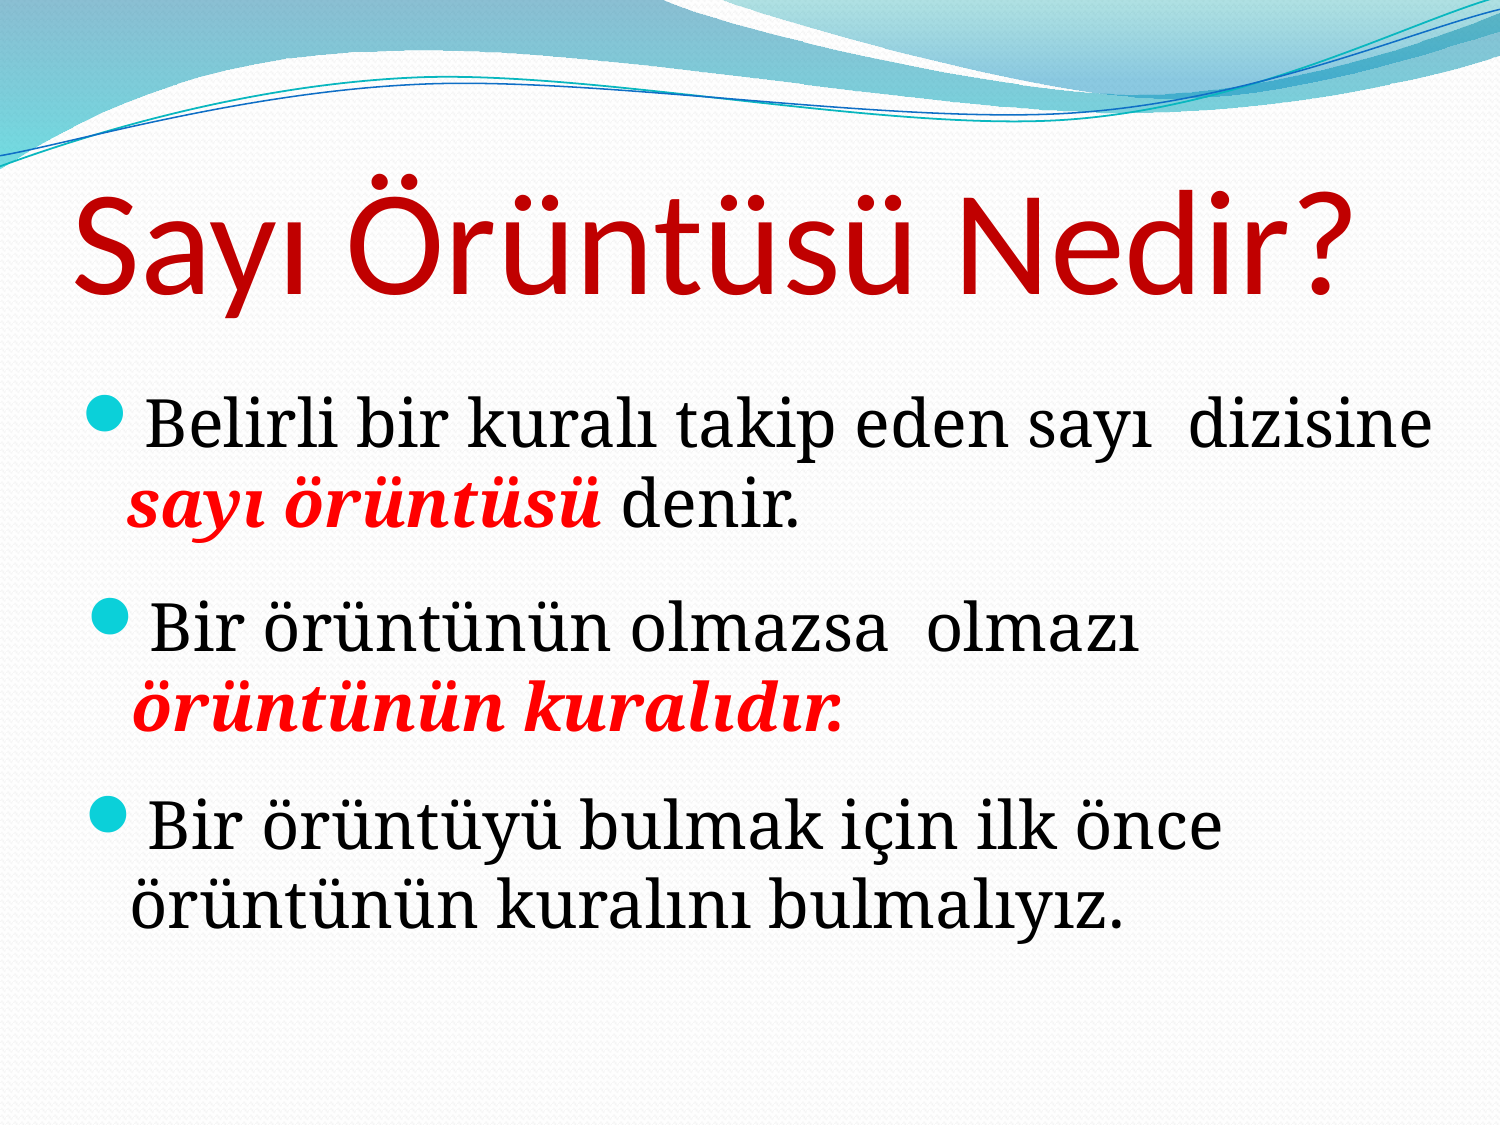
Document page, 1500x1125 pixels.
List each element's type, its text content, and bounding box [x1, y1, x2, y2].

list Belirli bir kuralı takip eden sayı dizisine sayı örüntüsü denir. [66, 373, 1462, 575]
title Sayı Örüntüsü Nedir? [71, 137, 1422, 325]
text_box Bir örüntünün olmazsa olmazı örüntünün kuralıdır. [71, 576, 1467, 776]
text_box Bir örüntüyü bulmak için ilk önce örüntünün kuralını bulmalıyız. [69, 775, 1466, 976]
